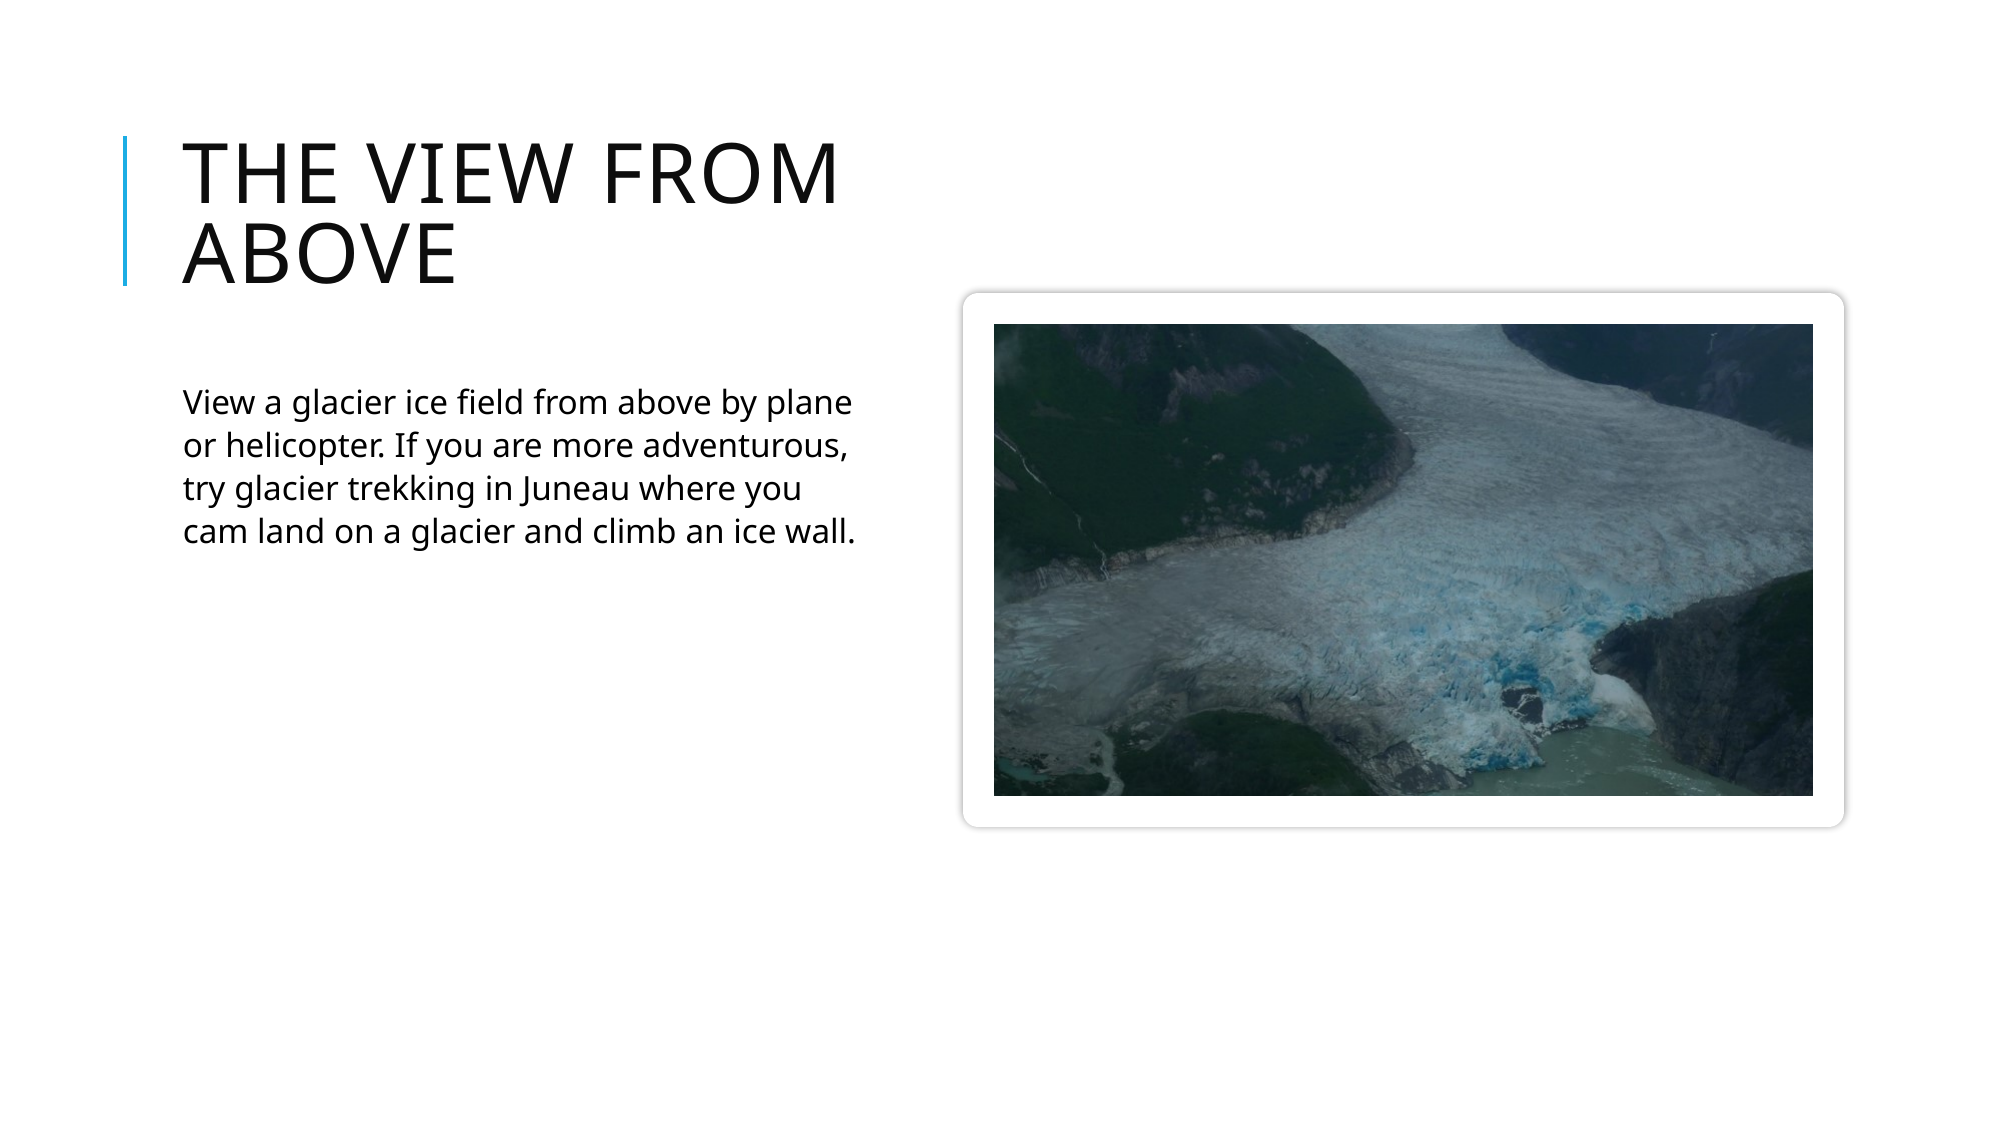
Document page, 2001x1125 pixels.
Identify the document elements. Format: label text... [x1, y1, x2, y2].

title The view from above [168, 77, 888, 363]
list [993, 323, 1813, 797]
list View a glacier ice field from above by plane or helicopter. If you are more adventurous, try glacier trekking in Juneau where you cam land on a glacier and climb an ice wall. [168, 370, 888, 988]
